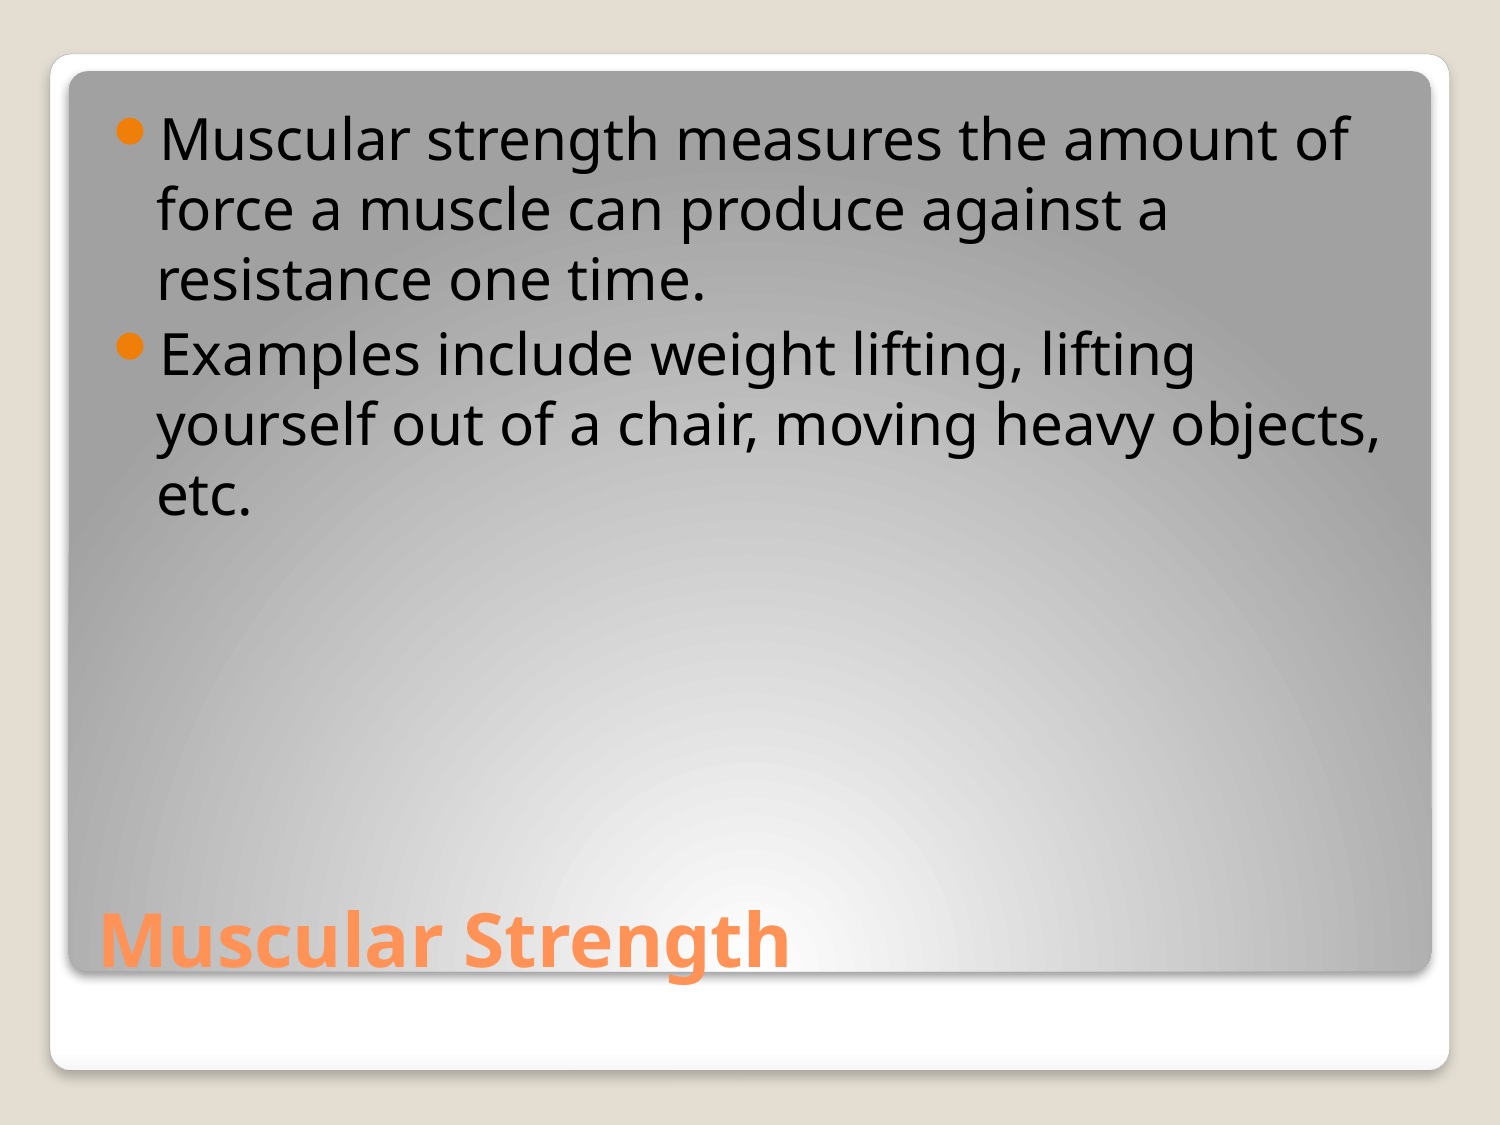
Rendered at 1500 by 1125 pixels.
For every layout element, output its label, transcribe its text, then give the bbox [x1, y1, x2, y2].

title Muscular Strength [82, 817, 1425, 990]
list Muscular strength measures the amount of force a muscle can produce against a resistance one time. Examples include weight lifting, lifting yourself out of a chair, moving heavy objects, etc. [82, 86, 1425, 774]
